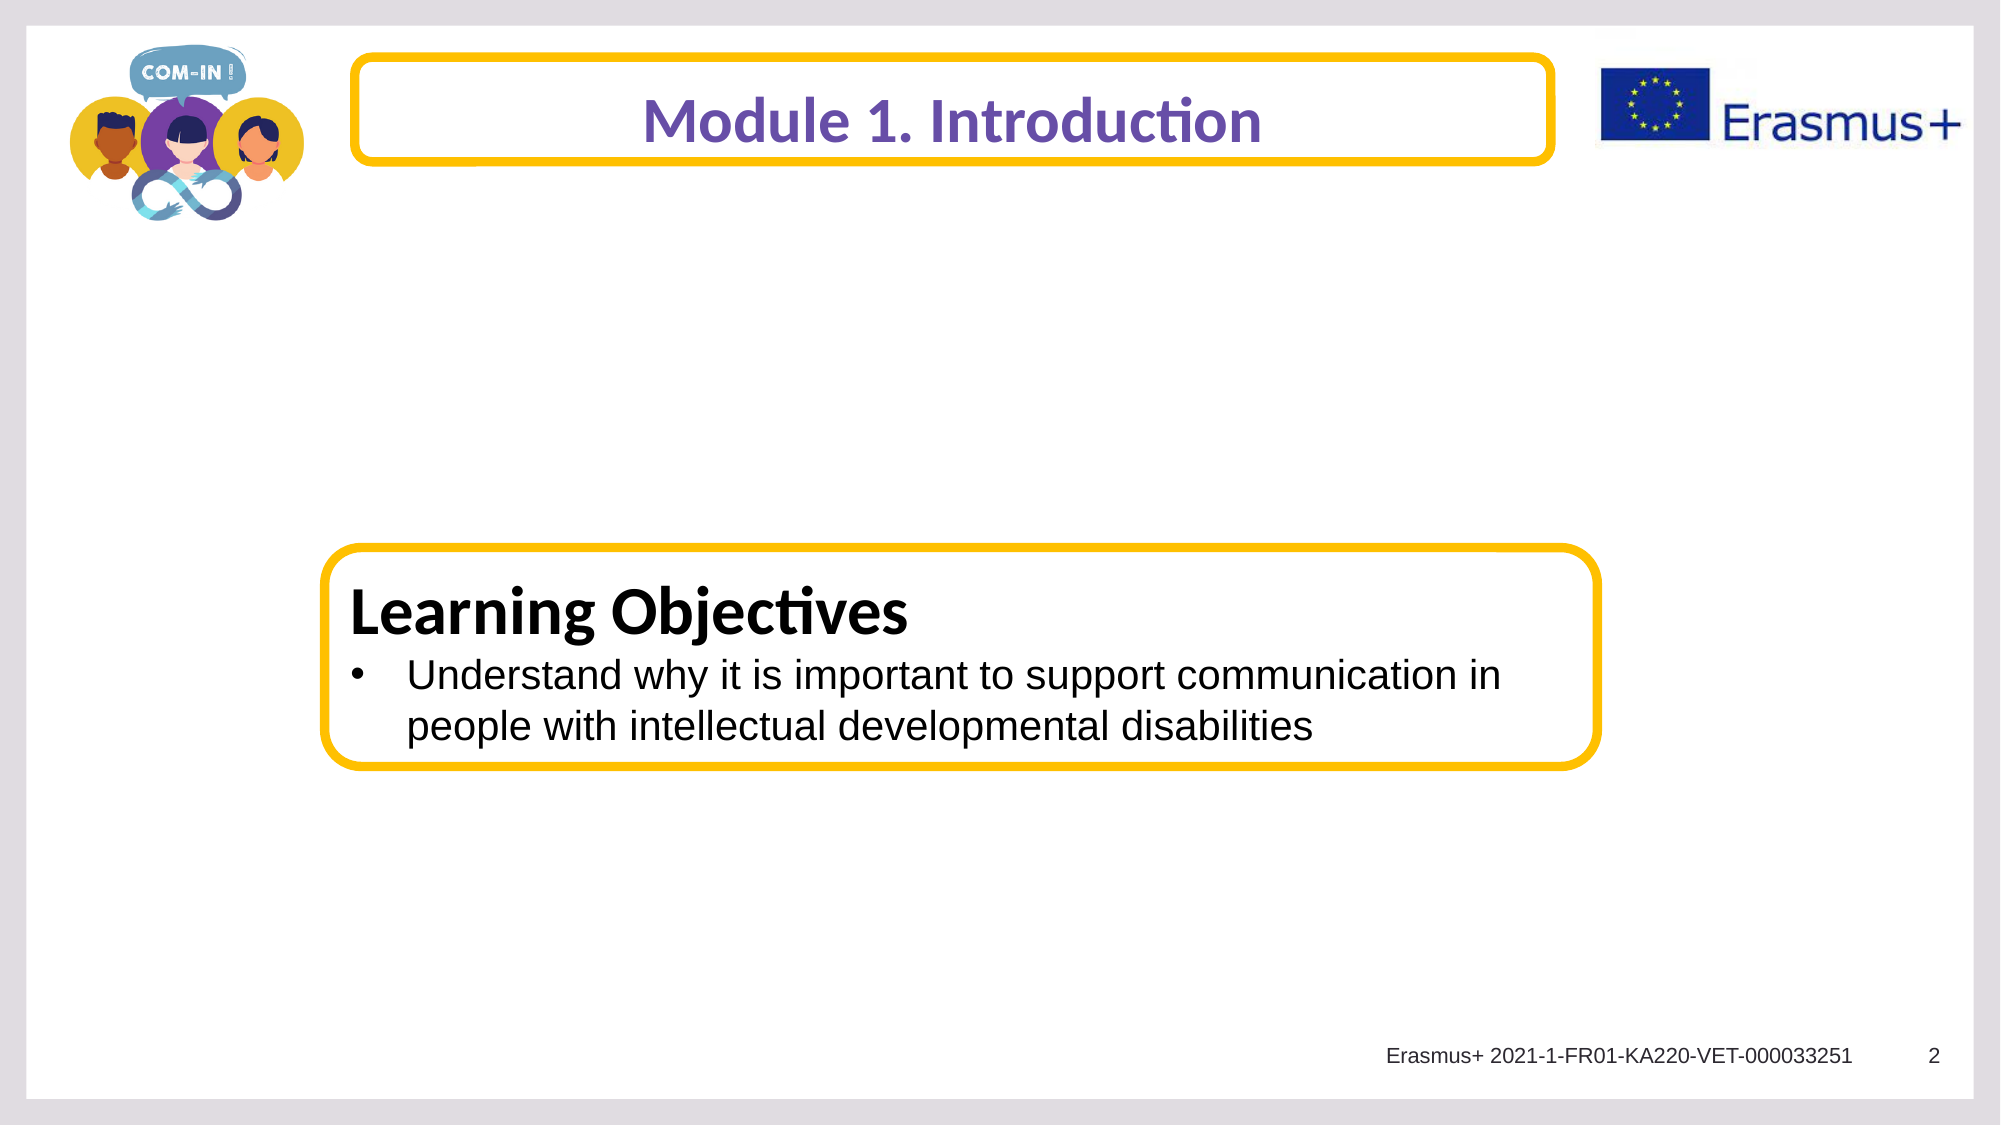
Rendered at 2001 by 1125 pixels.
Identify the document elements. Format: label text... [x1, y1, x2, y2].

slide_number 2 [1869, 1024, 1956, 1085]
text_box Module 1. Introduction [354, 57, 1551, 162]
text_box Learning Objectives Understand why it is important to support communication in people with intellectual developmental disabilities [324, 547, 1598, 767]
footer Erasmus+ 2021-1-FR01-KA220-VET-000033251 [1194, 1024, 1869, 1085]
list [1595, 28, 1973, 240]
picture [66, 43, 308, 225]
